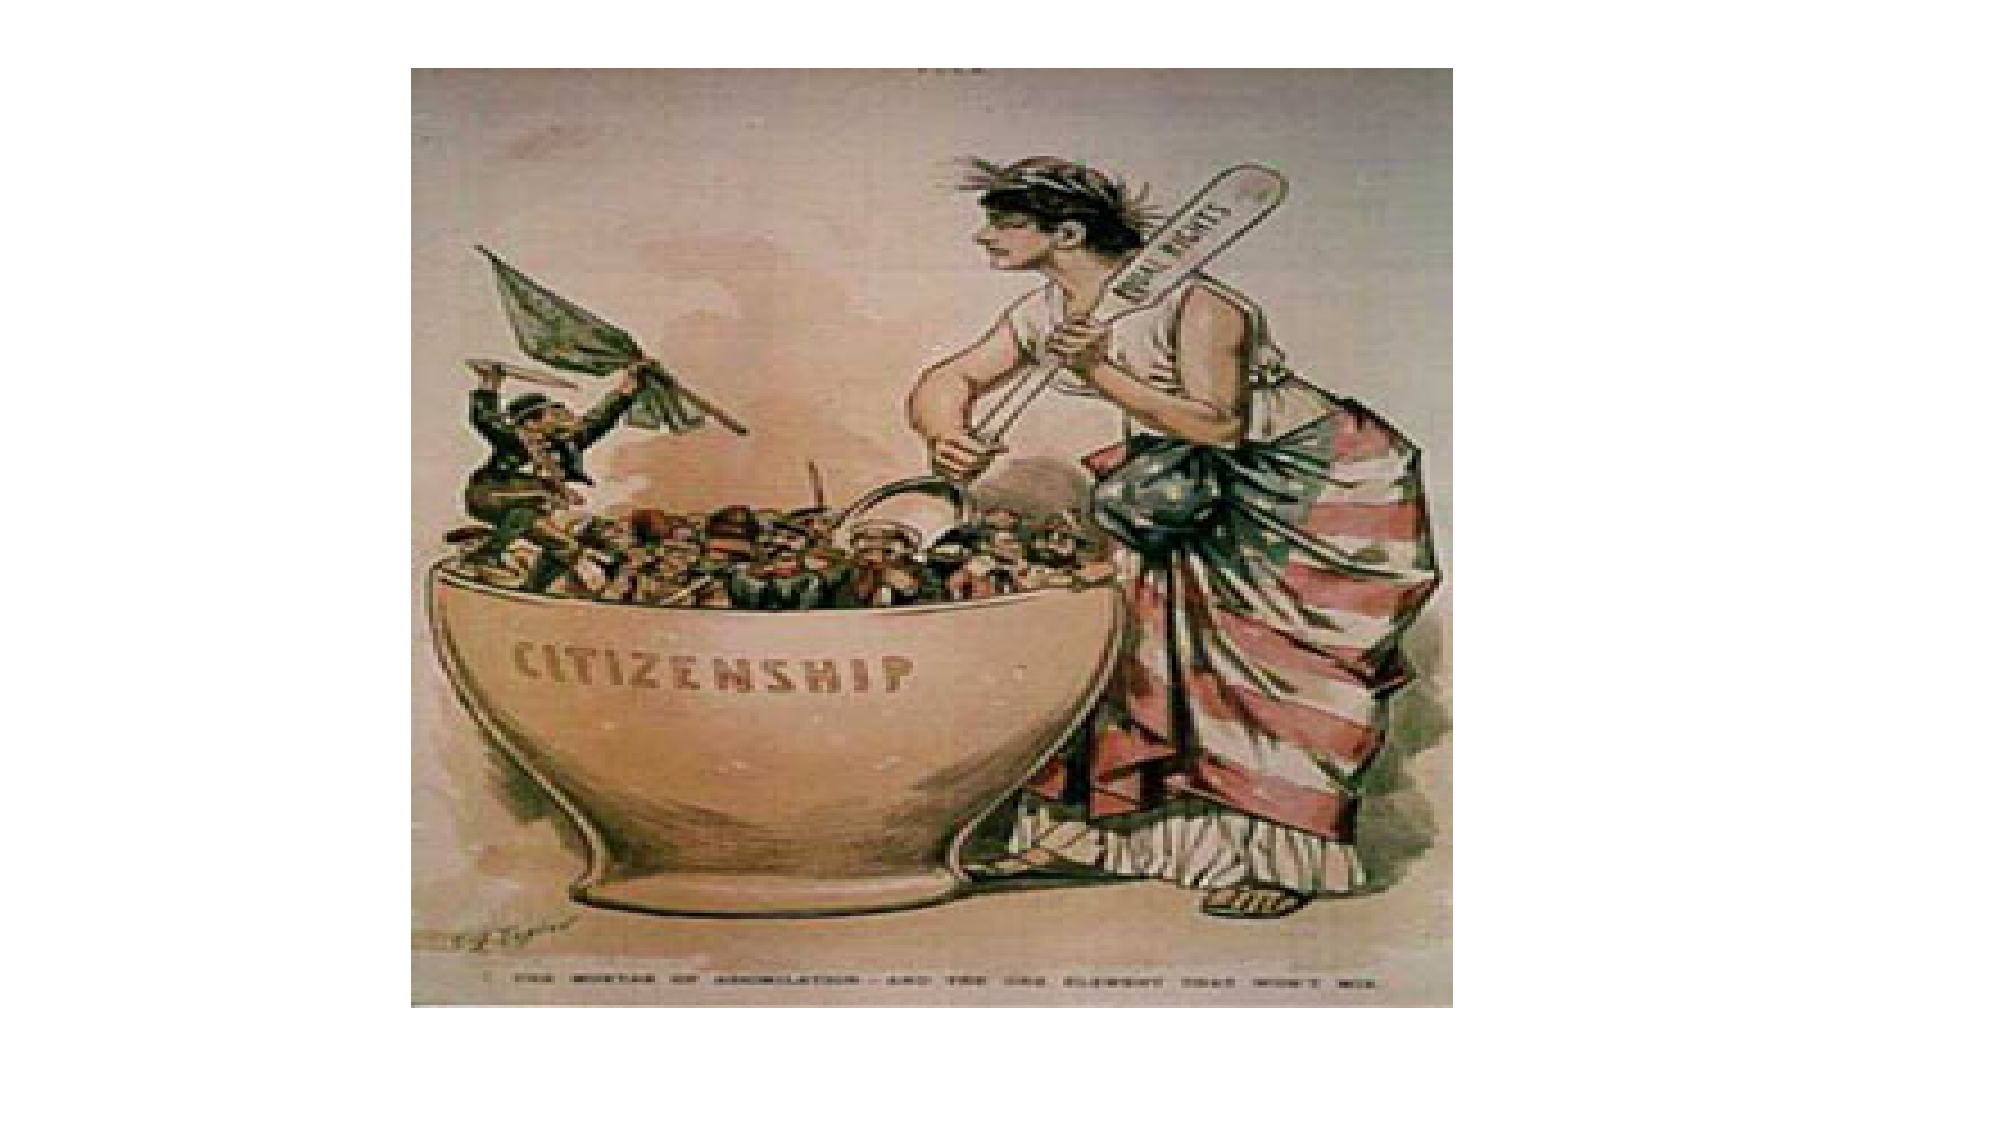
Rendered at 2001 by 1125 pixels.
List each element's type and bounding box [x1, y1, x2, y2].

picture [411, 68, 1453, 1008]
